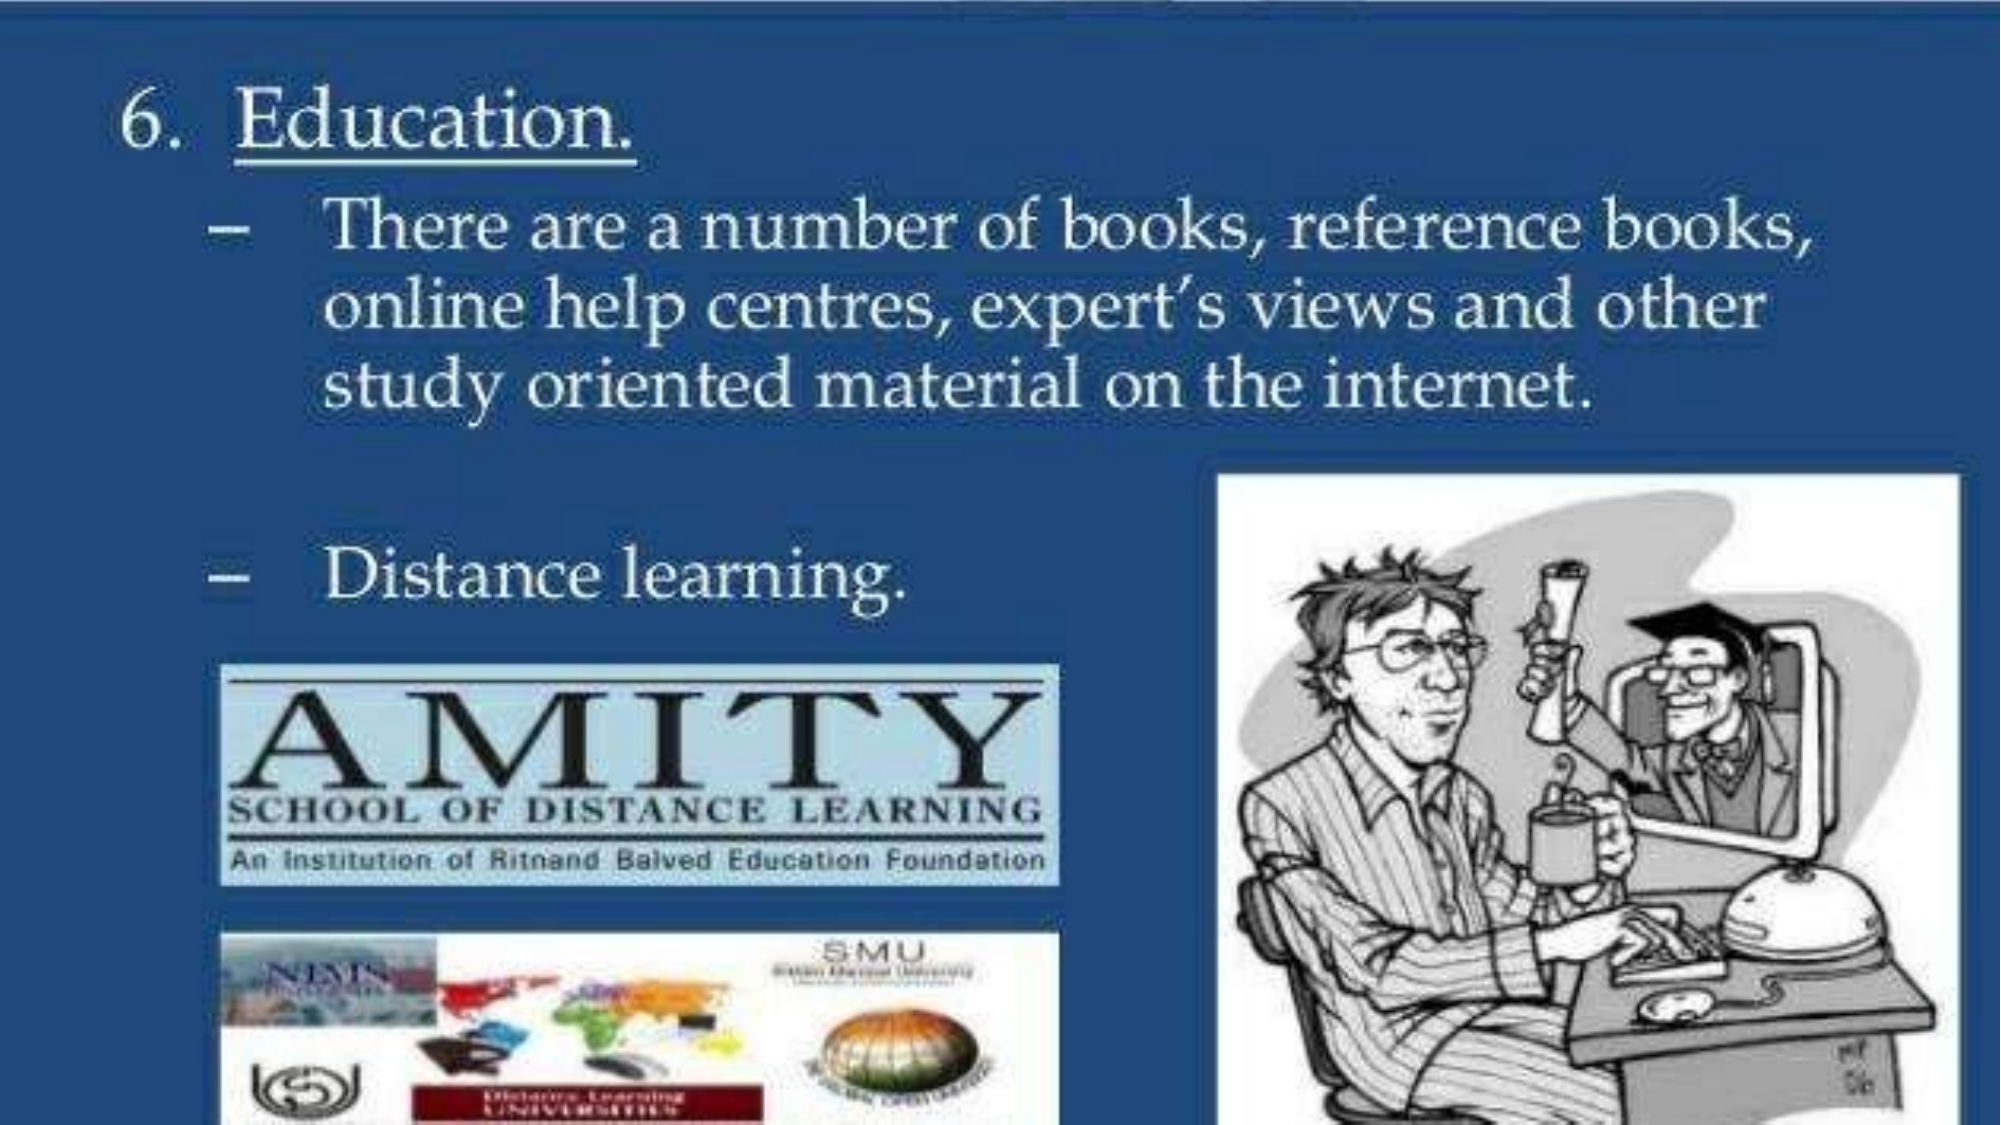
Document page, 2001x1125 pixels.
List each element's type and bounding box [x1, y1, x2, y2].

text_box [0, 0, 2000, 1125]
